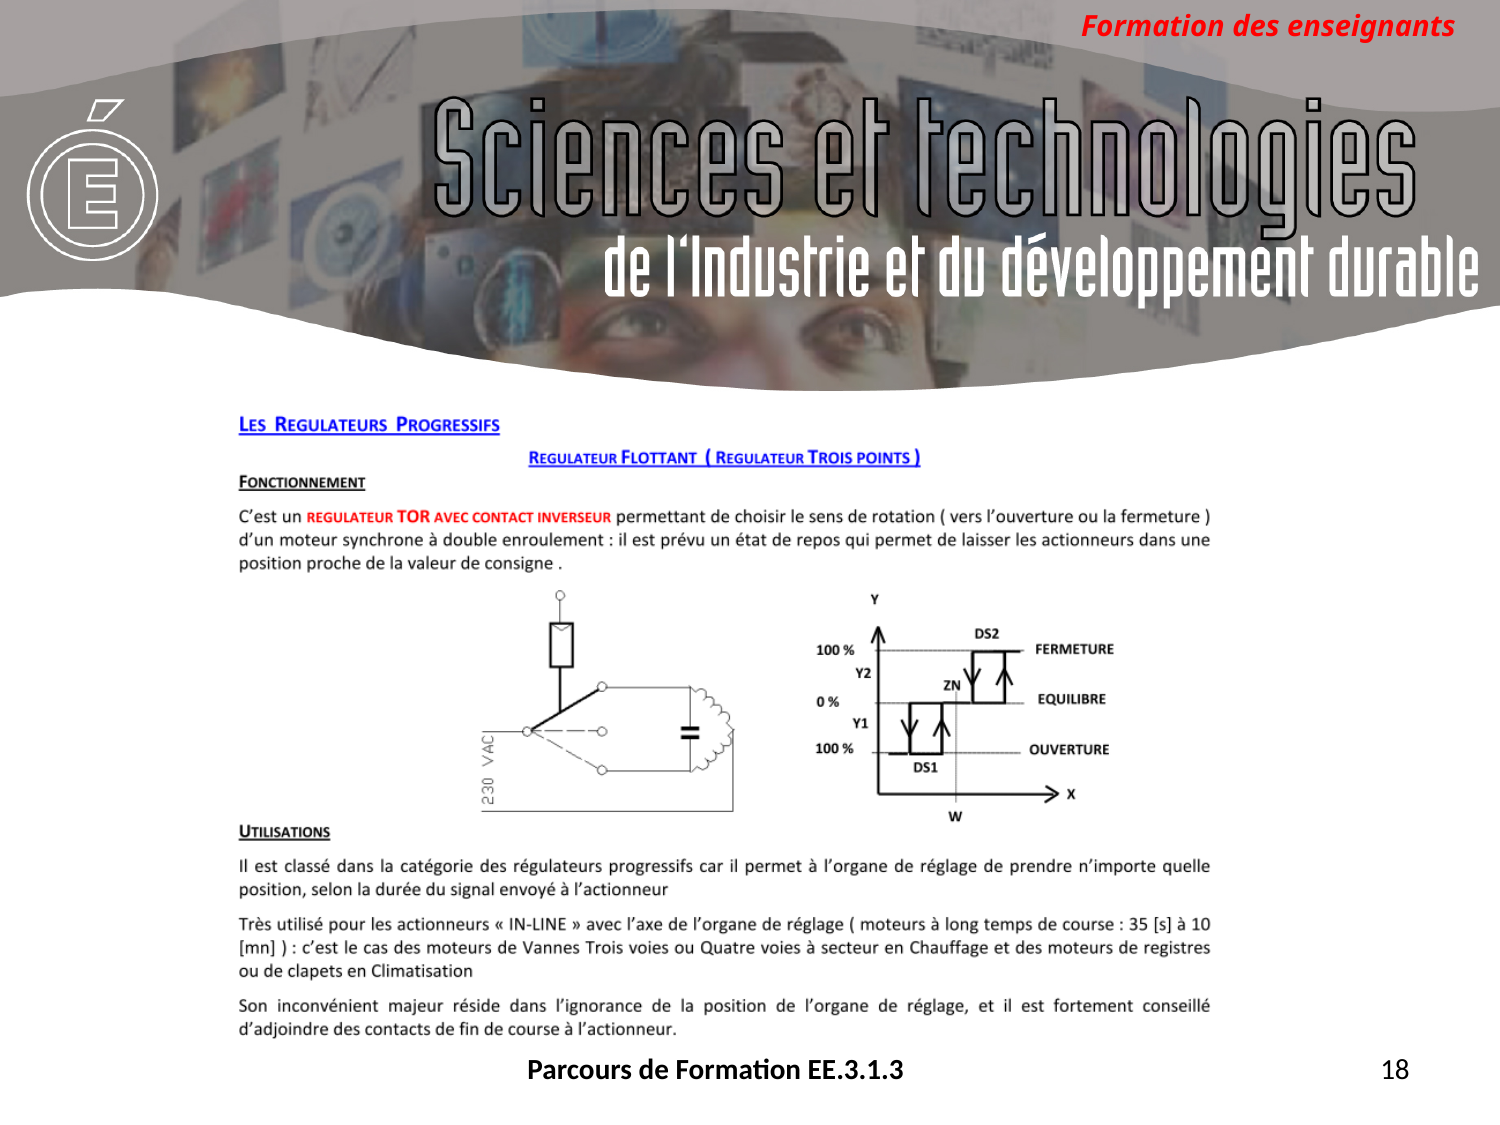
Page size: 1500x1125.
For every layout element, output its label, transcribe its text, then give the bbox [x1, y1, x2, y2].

footer Parcours de Formation EE.3.1.3 [512, 1052, 1075, 1103]
picture [0, 0, 1500, 400]
slide_number 18 [1075, 1042, 1425, 1103]
picture [229, 409, 1236, 1043]
